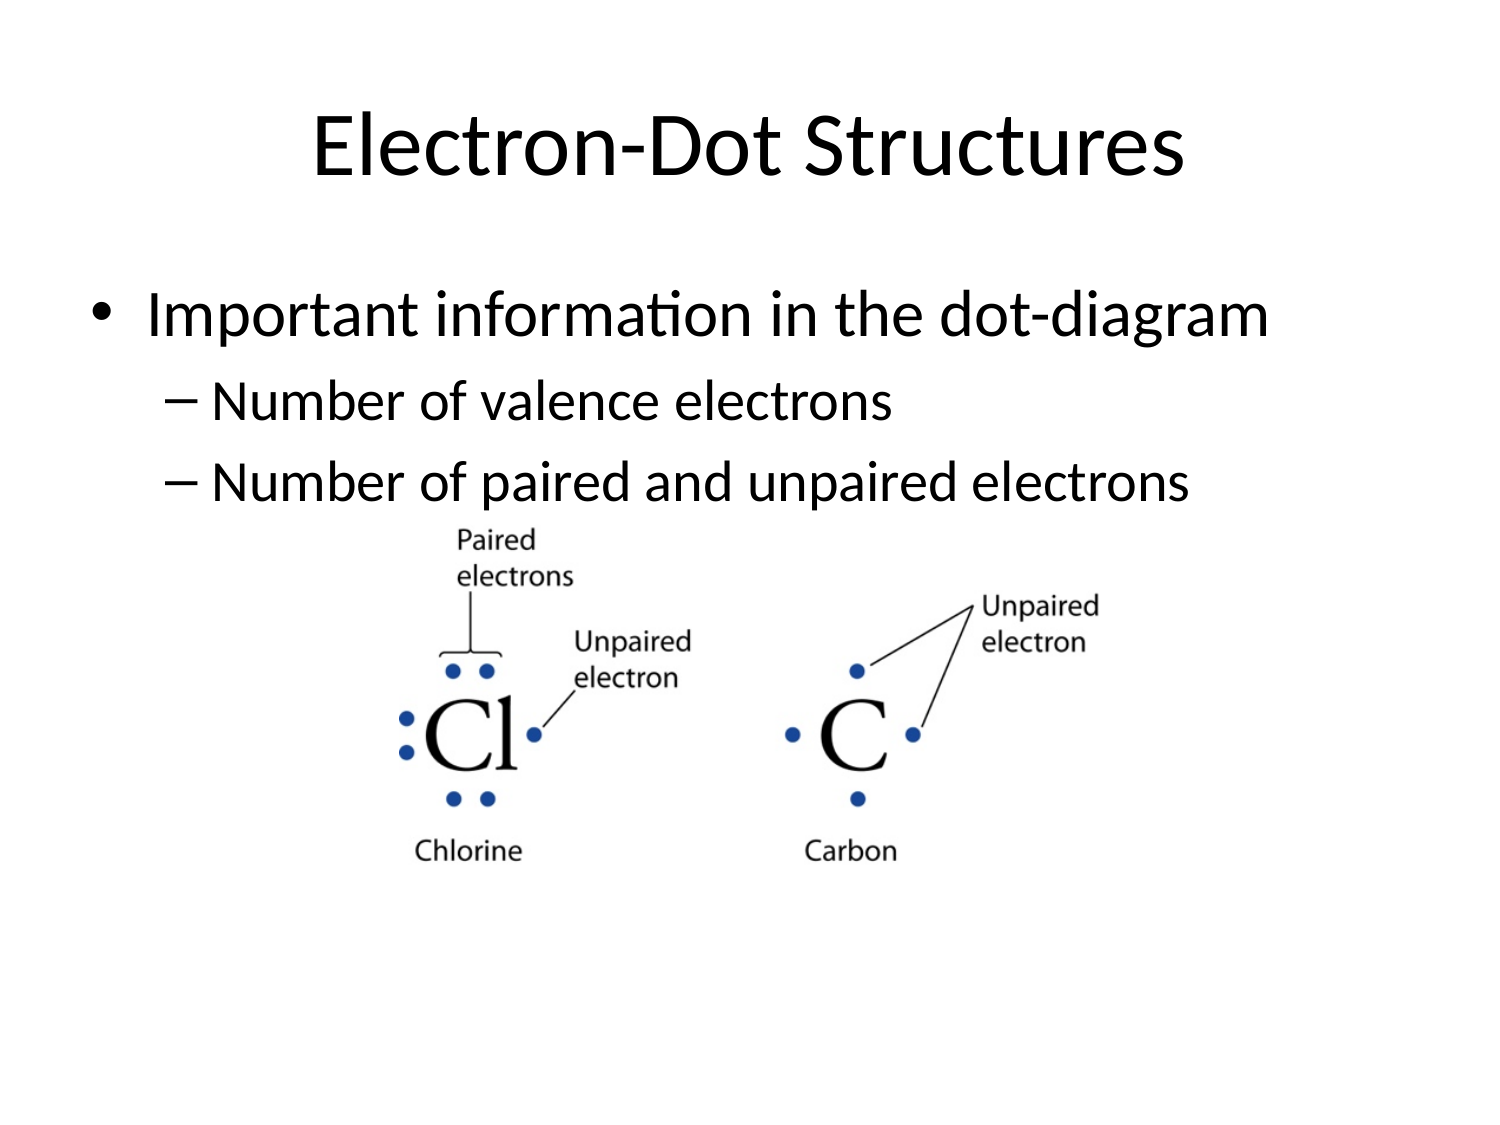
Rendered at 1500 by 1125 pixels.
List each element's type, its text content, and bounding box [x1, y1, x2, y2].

list Important information in the dot-diagram Number of valence electrons Number of paired and unpaired electrons [75, 262, 1425, 1005]
picture [399, 524, 1101, 881]
title Electron-Dot Structures [75, 45, 1425, 233]
